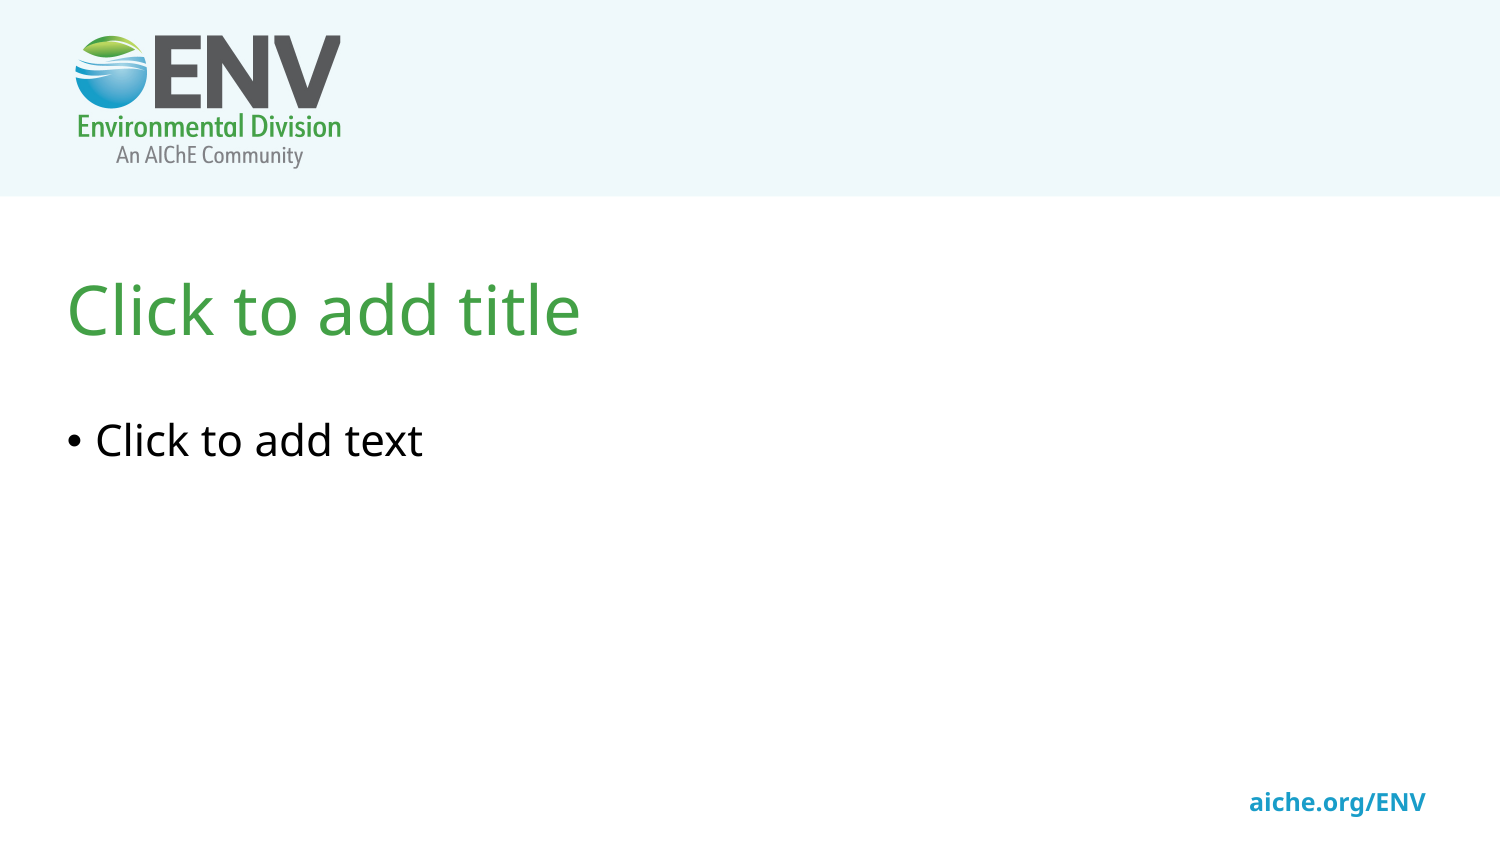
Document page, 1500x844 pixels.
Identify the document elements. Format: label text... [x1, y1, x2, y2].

title Click to add title [51, 231, 1346, 395]
list Click to add text [51, 411, 1346, 773]
picture [0, 0, 1500, 844]
